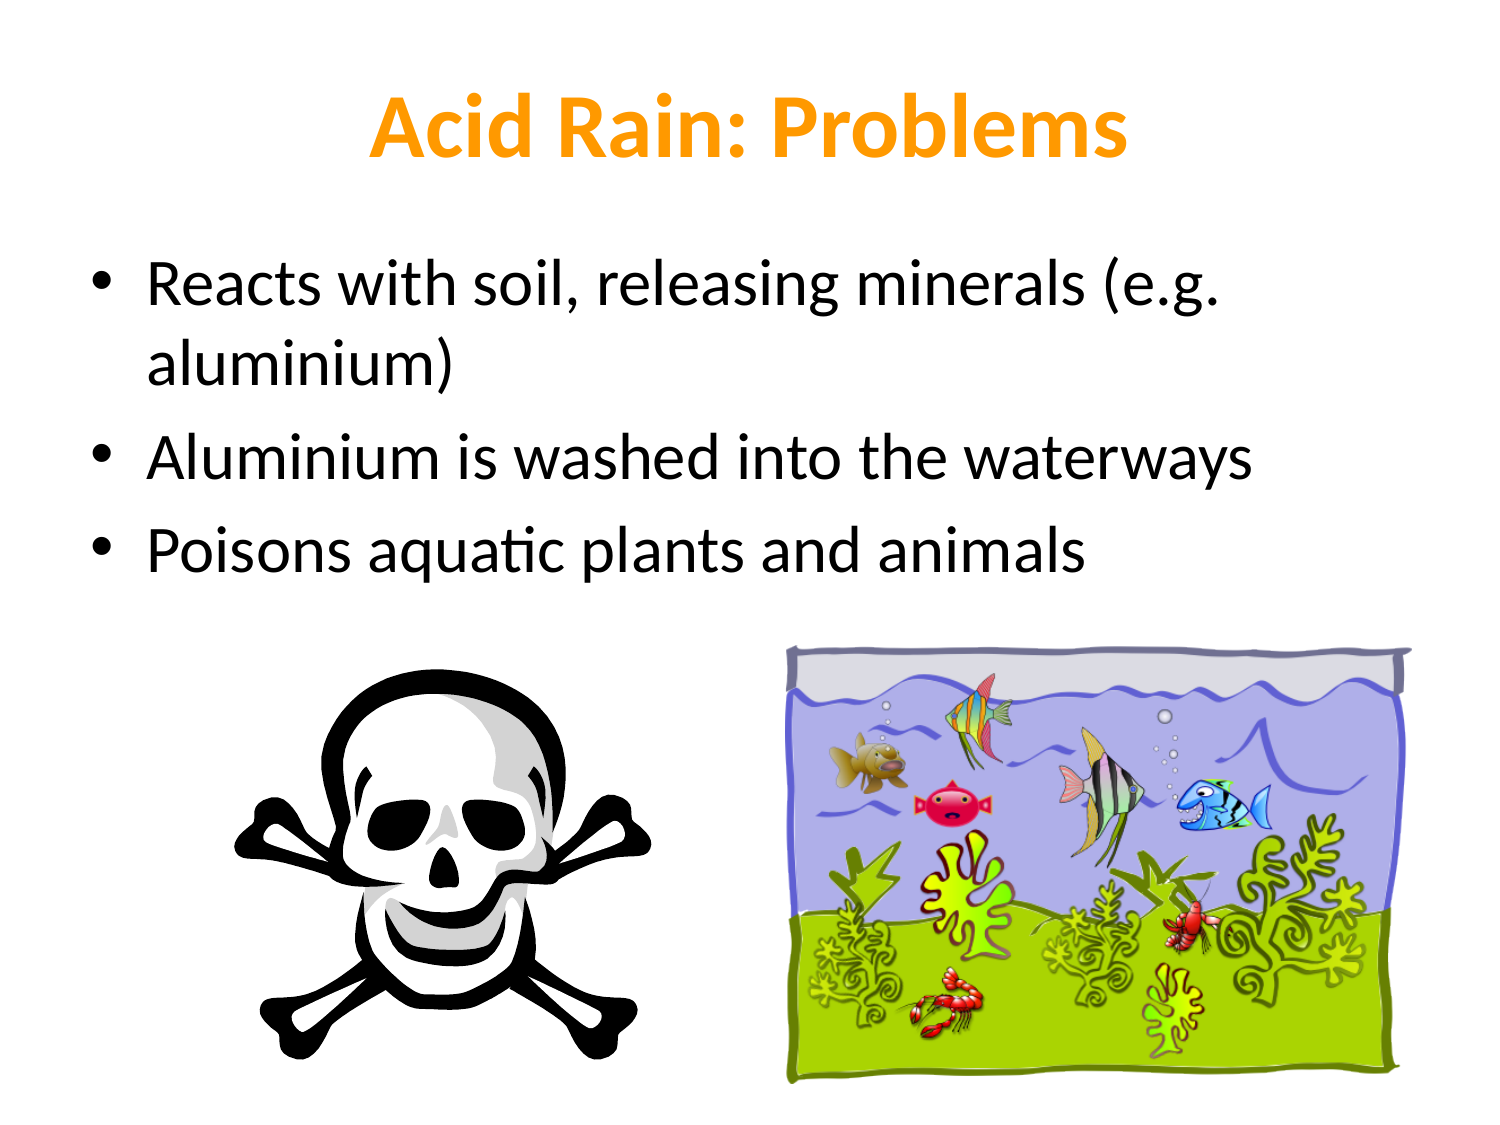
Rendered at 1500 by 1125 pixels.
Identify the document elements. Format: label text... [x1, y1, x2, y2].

picture [229, 644, 656, 1064]
list Reacts with soil, releasing minerals (e.g. aluminium) Aluminium is washed into the waterways Poisons aquatic plants and animals [75, 231, 1425, 1005]
picture [785, 644, 1412, 1085]
title Acid Rain: Problems [75, 45, 1425, 197]
